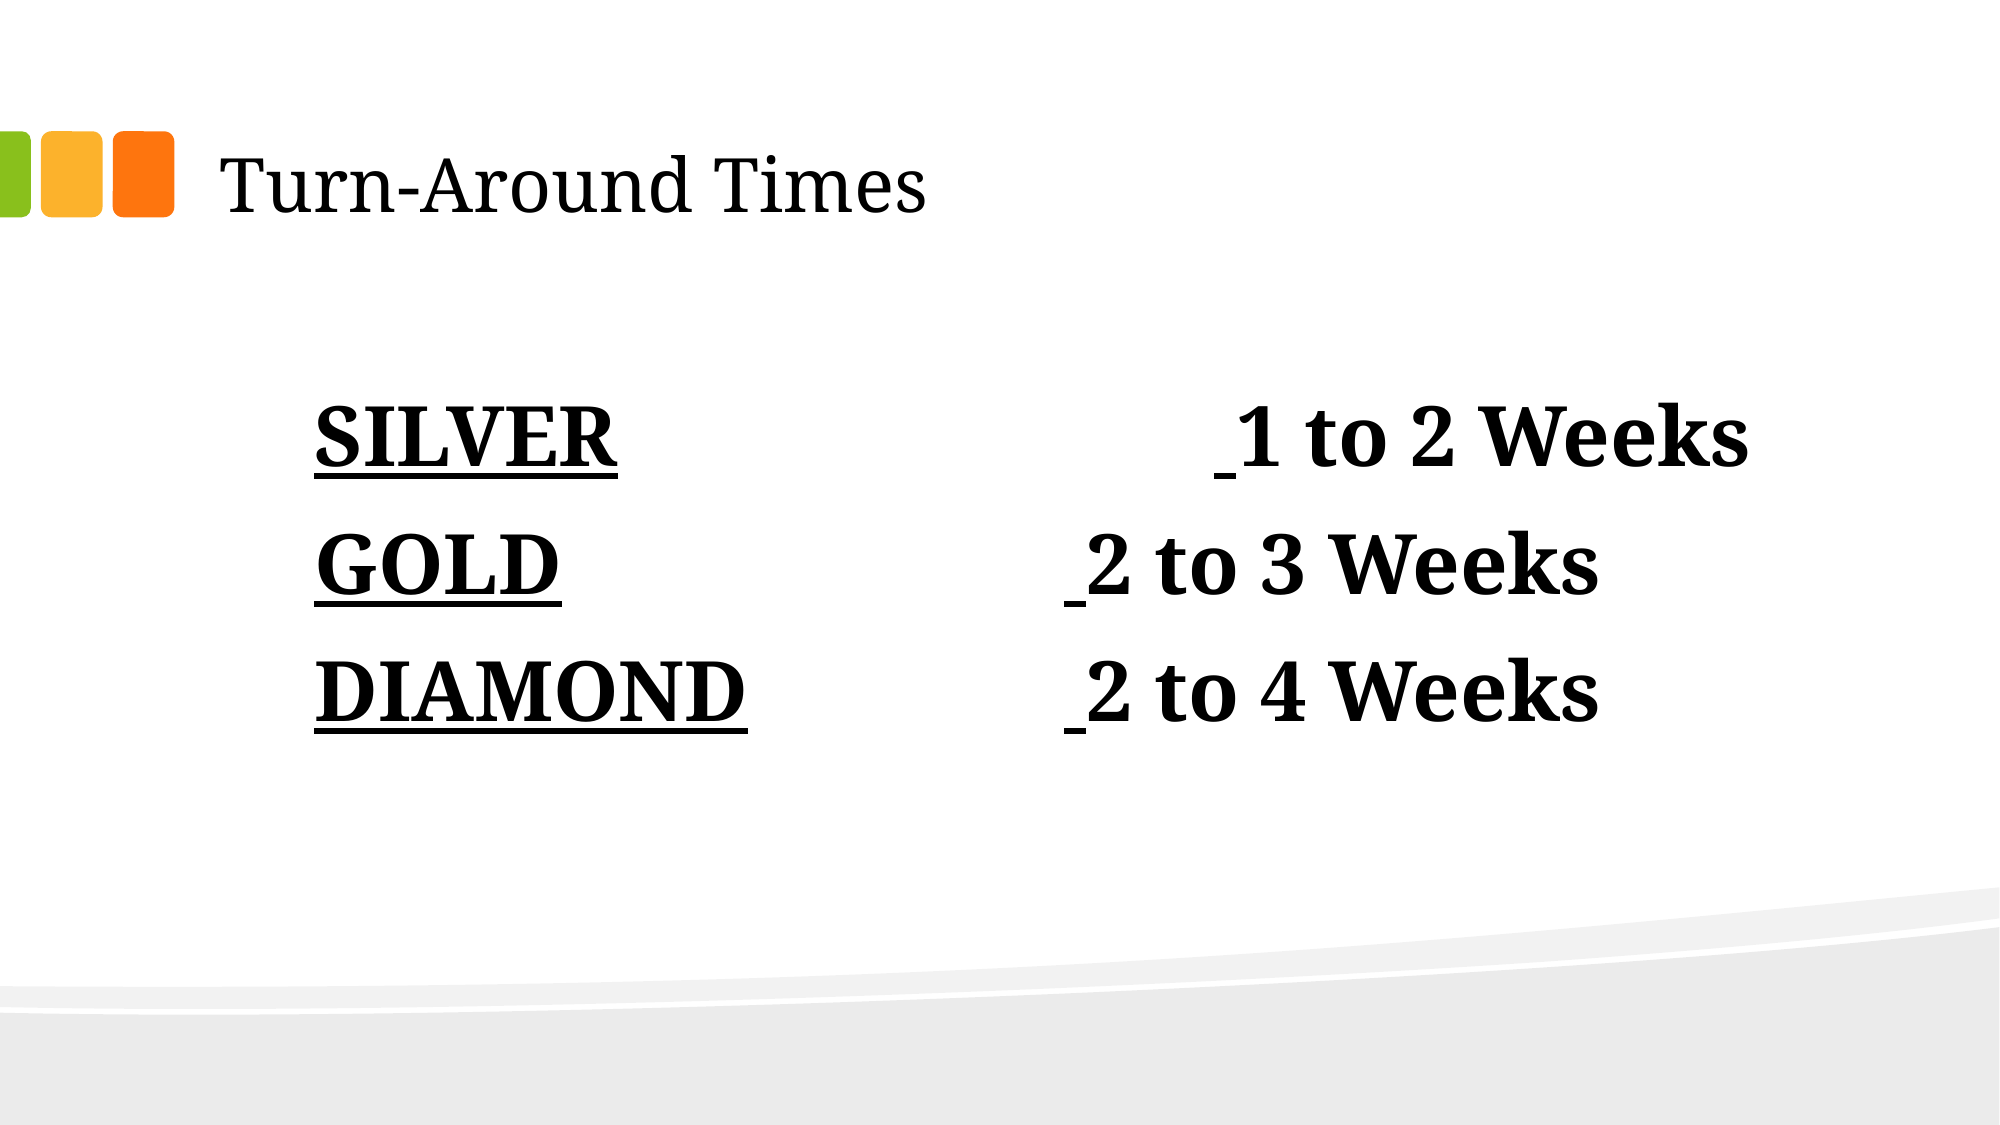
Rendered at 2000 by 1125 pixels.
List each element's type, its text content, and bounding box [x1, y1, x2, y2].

text_box SILVER 1 to 2 Weeks GOLD 2 to 3 Weeks DIAMOND 2 to 4 Weeks [299, 387, 1950, 850]
title Turn-Around Times [199, 24, 1800, 238]
